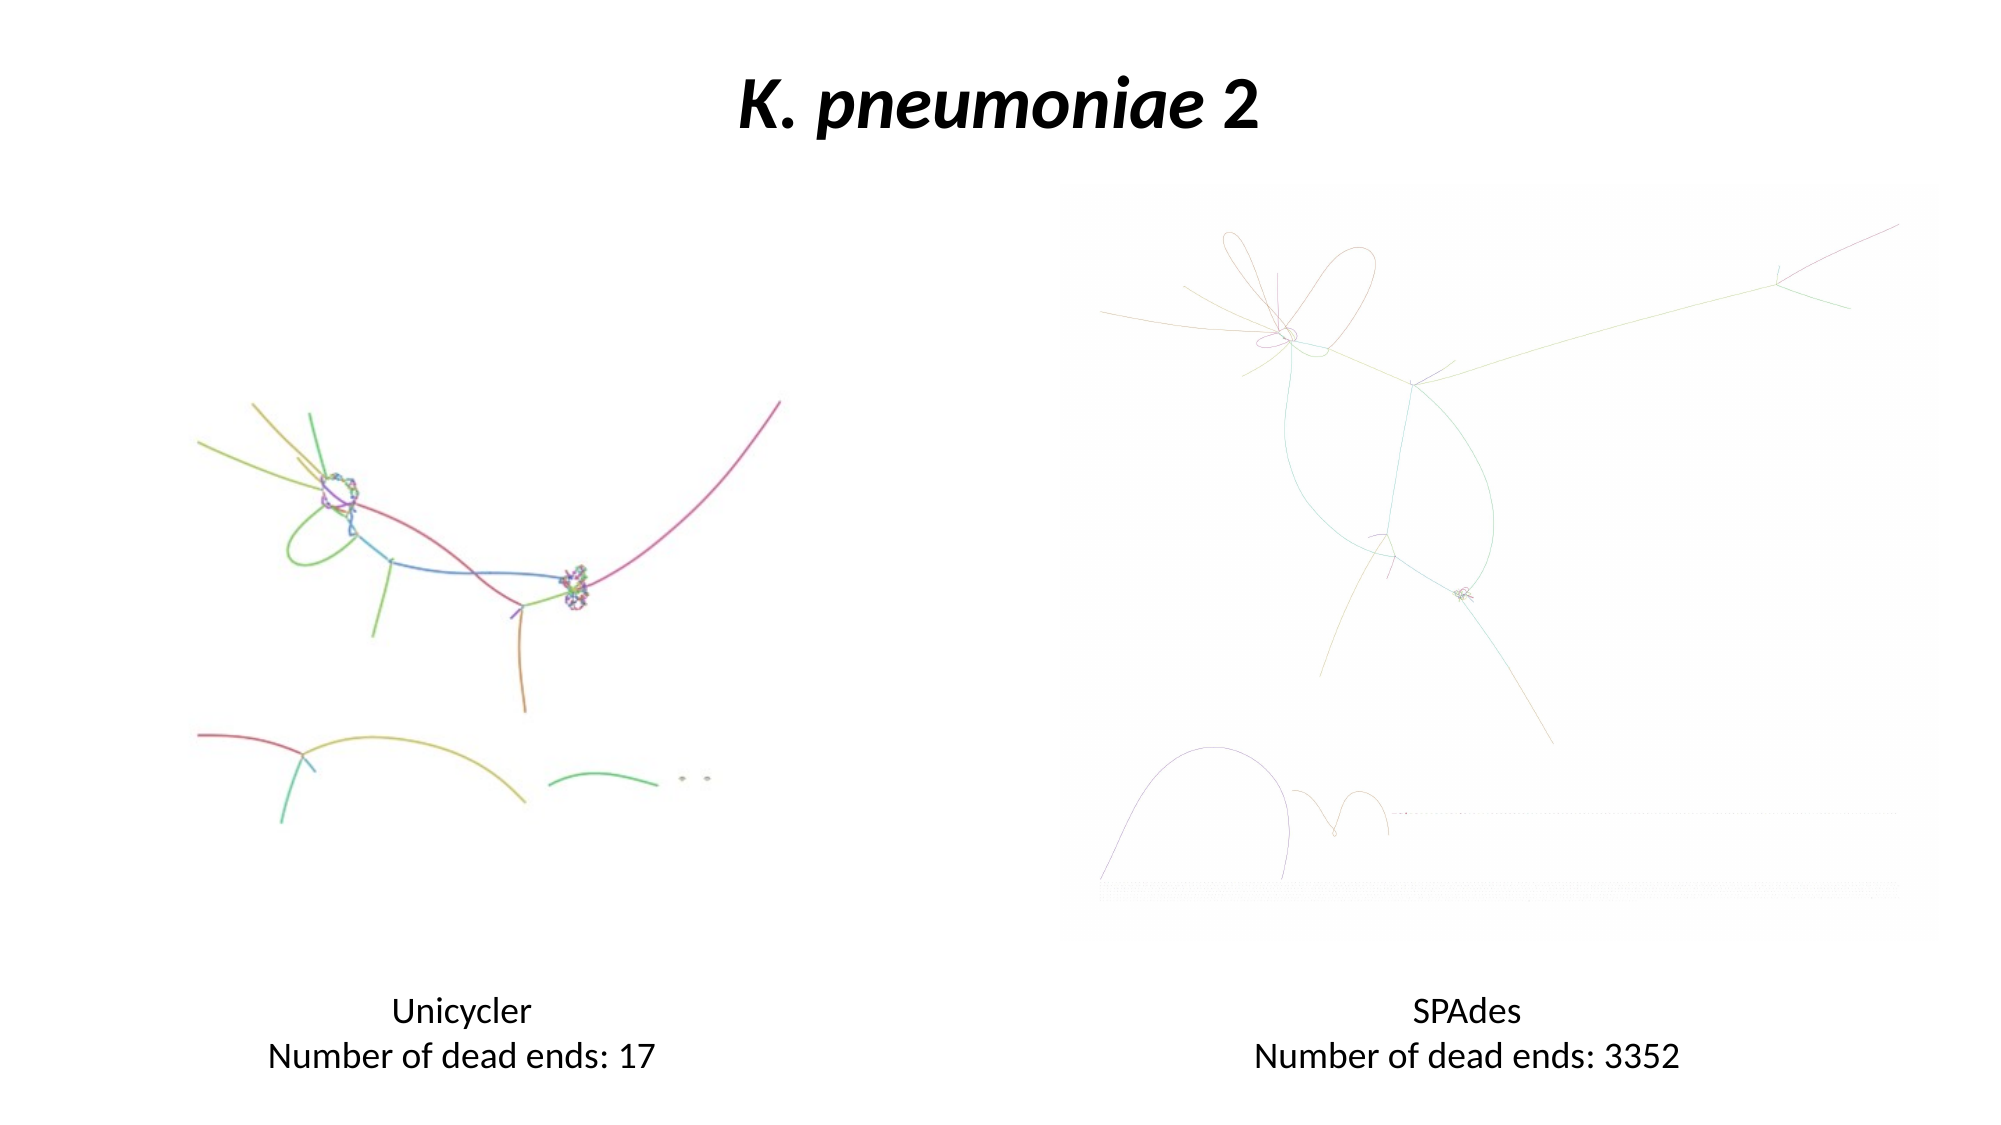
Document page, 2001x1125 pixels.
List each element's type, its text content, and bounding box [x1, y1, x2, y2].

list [1060, 184, 1939, 941]
picture [167, 313, 813, 914]
text_box Unicycler Number of dead ends: 17 [252, 979, 680, 1084]
text_box SPAdes Number of dead ends: 3352 [1239, 979, 1696, 1084]
text_box K. pneumoniae 2 [723, 46, 1276, 151]
